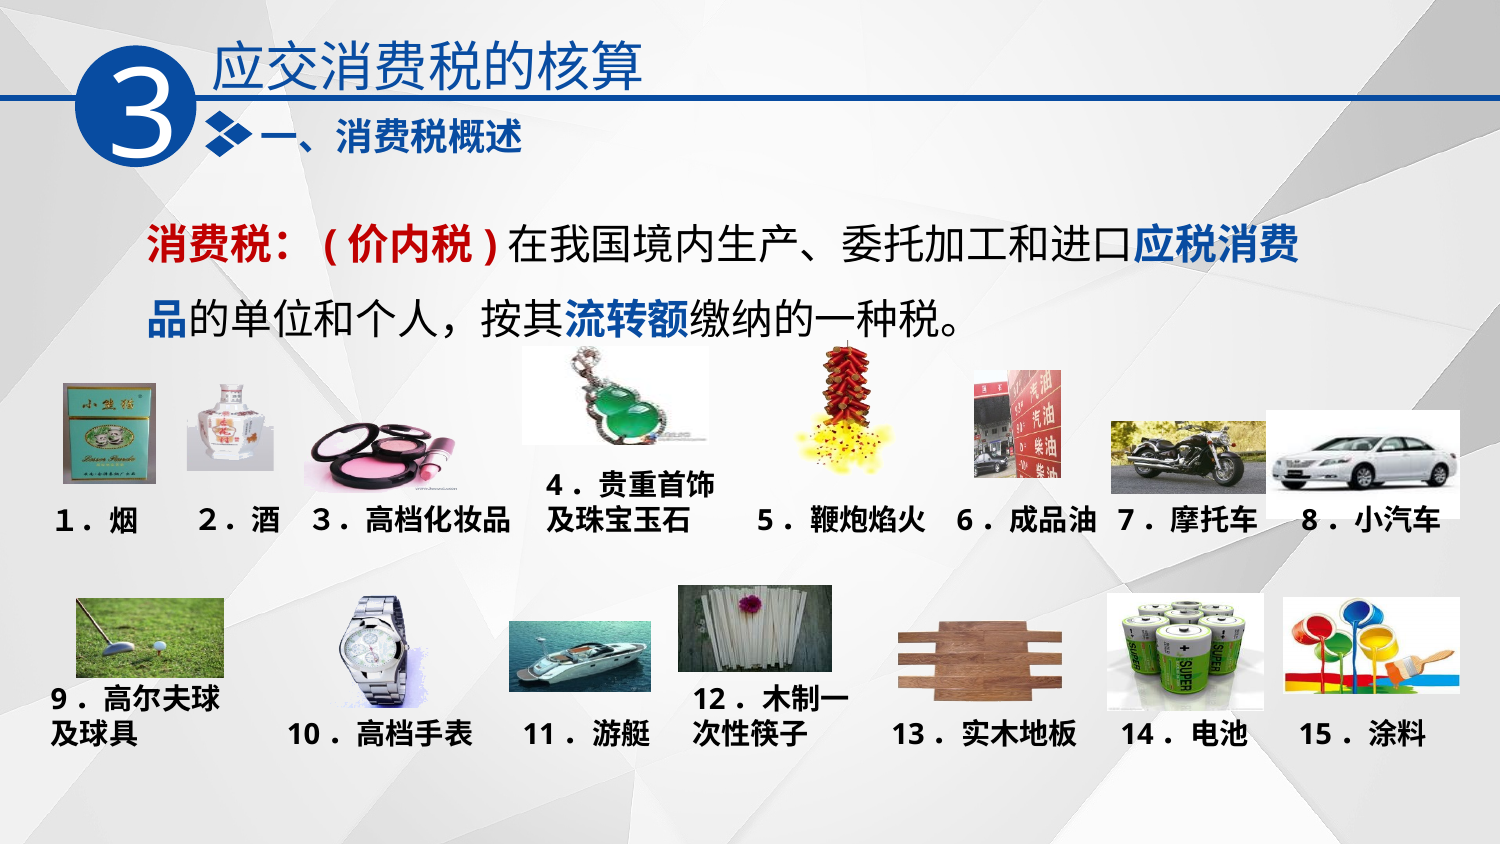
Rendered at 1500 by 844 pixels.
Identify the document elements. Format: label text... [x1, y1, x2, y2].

text_box [223, 122, 248, 145]
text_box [1283, 597, 1461, 759]
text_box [1106, 593, 1270, 759]
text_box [272, 592, 495, 759]
picture [0, 0, 1500, 95]
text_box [35, 598, 259, 759]
picture [0, 101, 1500, 844]
text_box 应交消费税的核算 [198, 37, 697, 92]
text_box [75, 74, 84, 97]
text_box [678, 585, 864, 759]
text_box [522, 345, 736, 545]
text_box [291, 418, 517, 545]
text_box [177, 356, 297, 545]
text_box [741, 340, 950, 545]
text_box [75, 107, 84, 138]
text_box 消费税：(价内税)在我国境内生产、委托加工和进口应税消费品的单位和个人，按其流转额缴纳的一种税。 [132, 185, 1317, 351]
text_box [1104, 421, 1260, 545]
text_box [35, 383, 172, 545]
text_box [205, 110, 235, 133]
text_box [508, 620, 665, 759]
text_box 一、消费税概述 [248, 107, 1396, 164]
text_box 3 [84, 45, 203, 97]
text_box 3 [84, 107, 203, 171]
text_box [205, 135, 235, 158]
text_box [954, 370, 1111, 545]
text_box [1265, 410, 1461, 545]
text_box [877, 616, 1093, 759]
